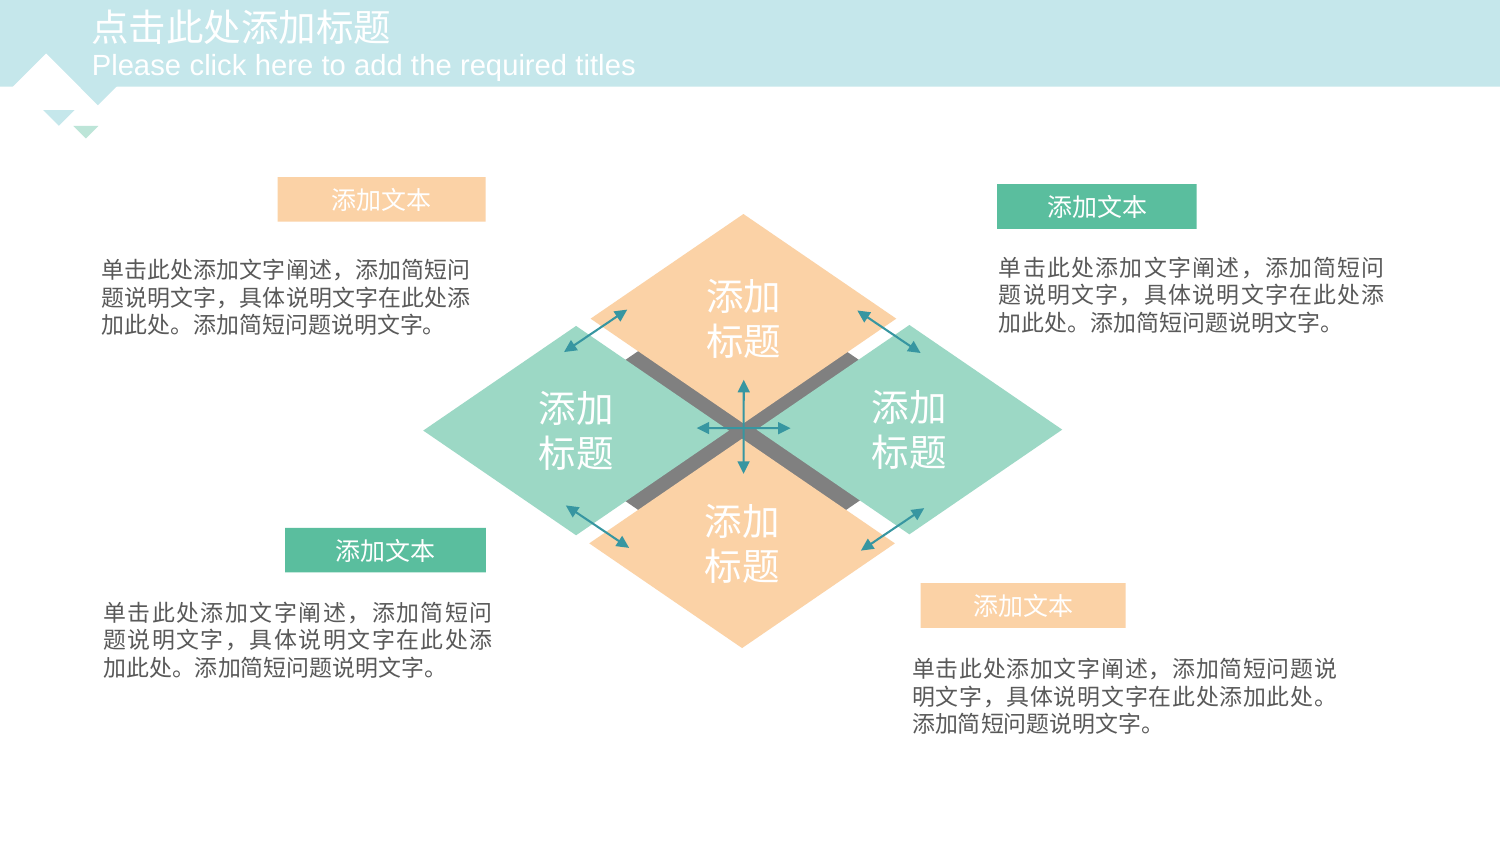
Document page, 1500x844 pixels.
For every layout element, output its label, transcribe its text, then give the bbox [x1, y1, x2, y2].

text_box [422, 325, 558, 536]
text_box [929, 324, 1063, 535]
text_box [590, 213, 897, 308]
text_box 单击此处添加文字阐述，添加简短问题说明文字，具体说明文字在此处添加此处。添加简短问题说明文字。 [86, 248, 486, 346]
text_box 单击此处添加文字阐述，添加简短问题说明文字，具体说明文字在此处添加此处。添加简短问题说明文字。 [88, 590, 508, 688]
text_box 添加文本 [277, 177, 486, 222]
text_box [563, 309, 925, 551]
text_box 添加文本 [285, 527, 486, 573]
text_box 单击此处添加文字阐述，添加简短问题说明文字，具体说明文字在此处添加此处。添加简短问题说明文字。 [984, 246, 1400, 344]
text_box 单击此处添加文字阐述，添加简短问题说明文字，具体说明文字在此处添加此处。添加简短问题说明文字。 [897, 647, 1353, 745]
text_box 添加文本 [997, 184, 1197, 229]
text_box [76, 0, 653, 90]
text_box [588, 560, 896, 649]
text_box 添加文本 [920, 583, 1126, 628]
